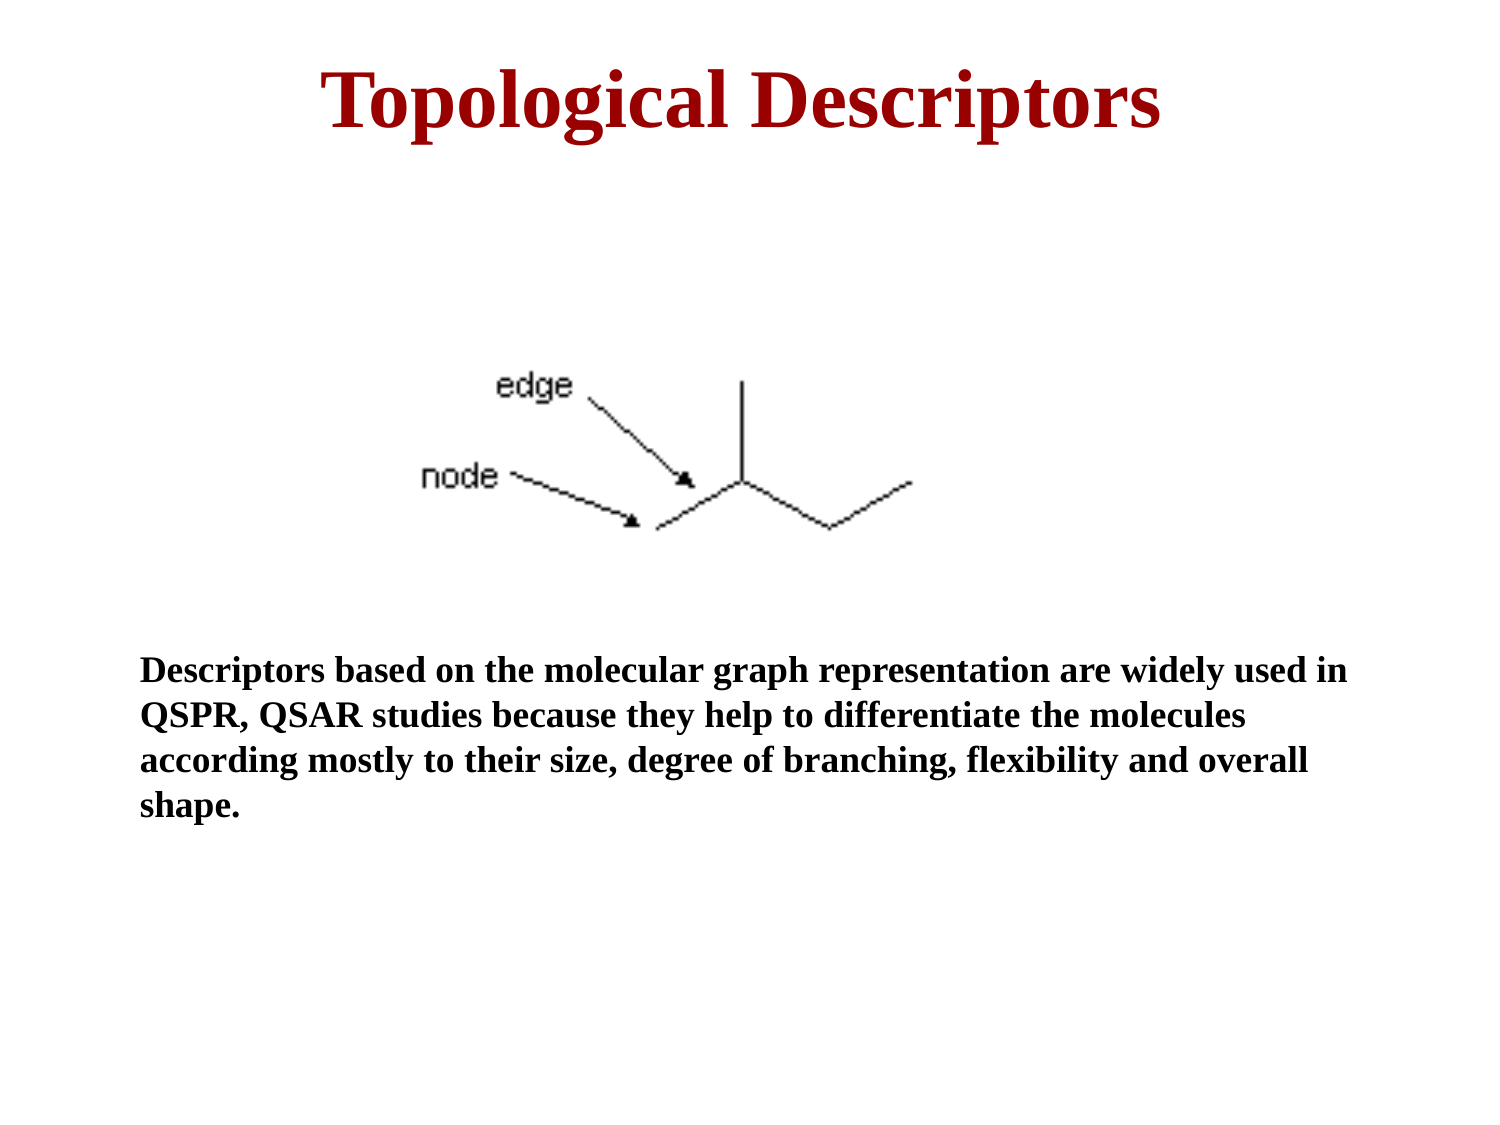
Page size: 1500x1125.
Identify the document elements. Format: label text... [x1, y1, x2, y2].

picture [371, 314, 979, 580]
title Topological Descriptors [66, 0, 1417, 188]
text_box Descriptors based on the molecular graph representation are widely used in QSPR, QSAR studies because they help to differentiate the molecules according mostly to their size, degree of branching, flexibility and overall shape. [124, 637, 1413, 833]
